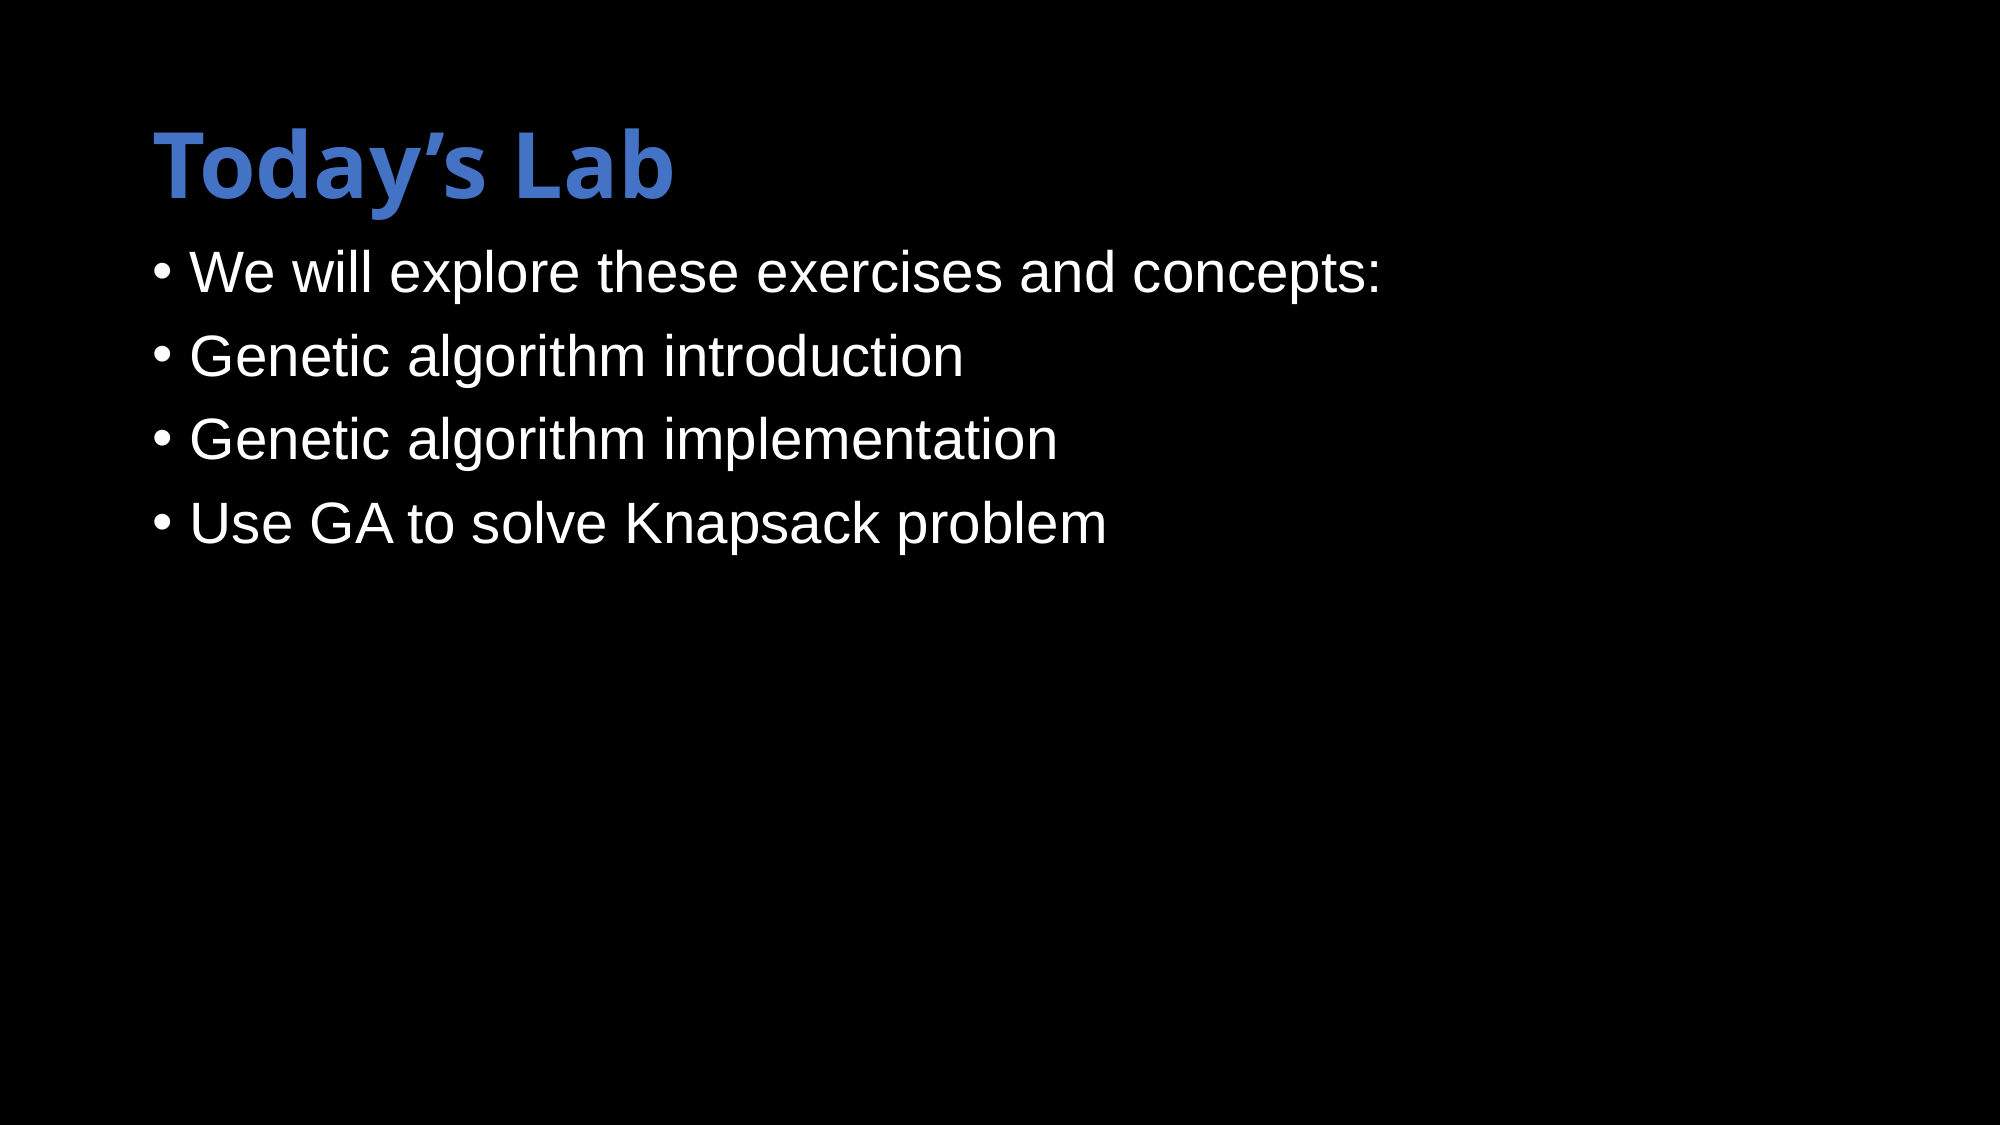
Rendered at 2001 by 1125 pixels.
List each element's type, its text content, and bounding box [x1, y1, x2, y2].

title Today’s Lab [137, 59, 1863, 234]
list We will explore these exercises and concepts: Genetic algorithm introduction Genetic algorithm implementation Use GA to solve Knapsack problem [137, 234, 1863, 1083]
